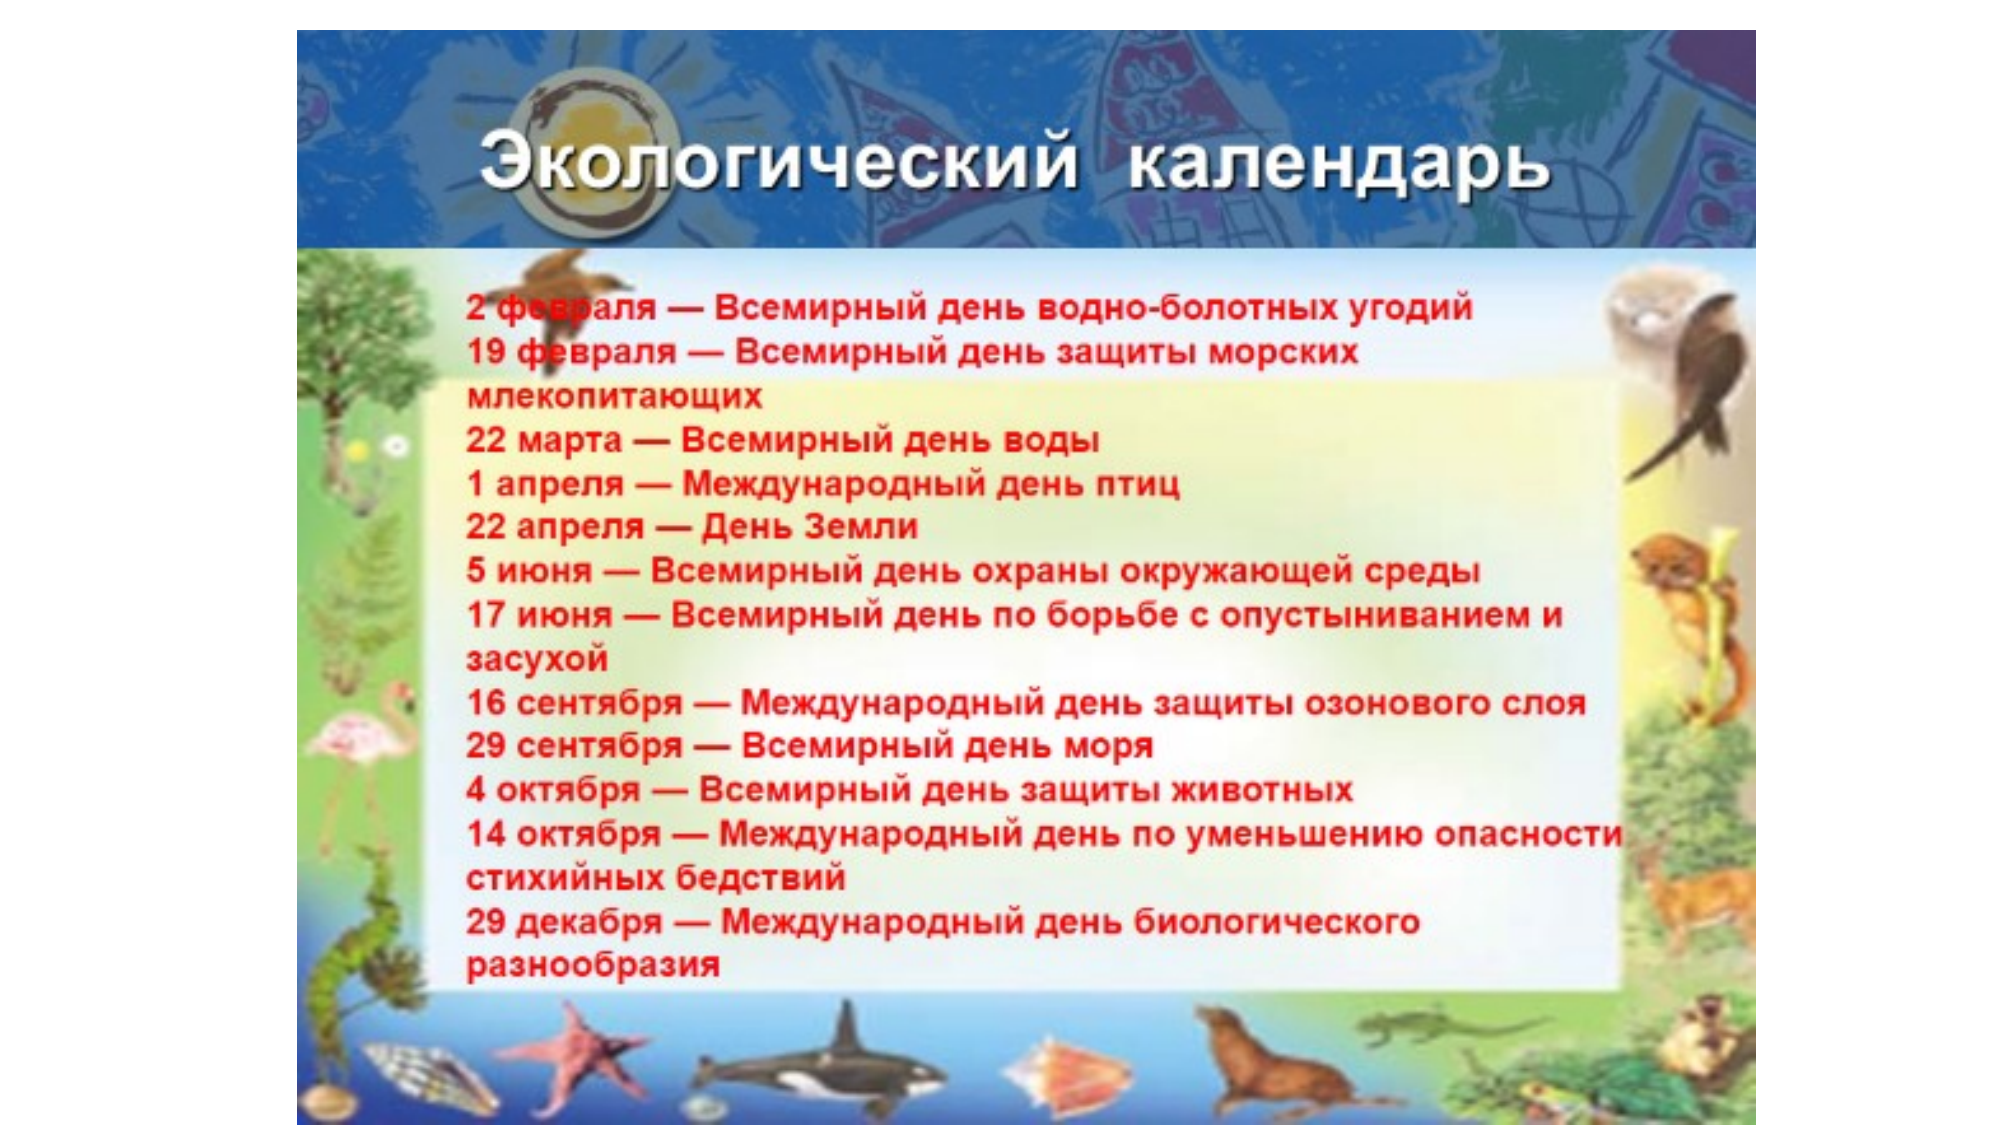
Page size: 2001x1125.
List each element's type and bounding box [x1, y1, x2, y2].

list [297, 30, 1756, 1125]
